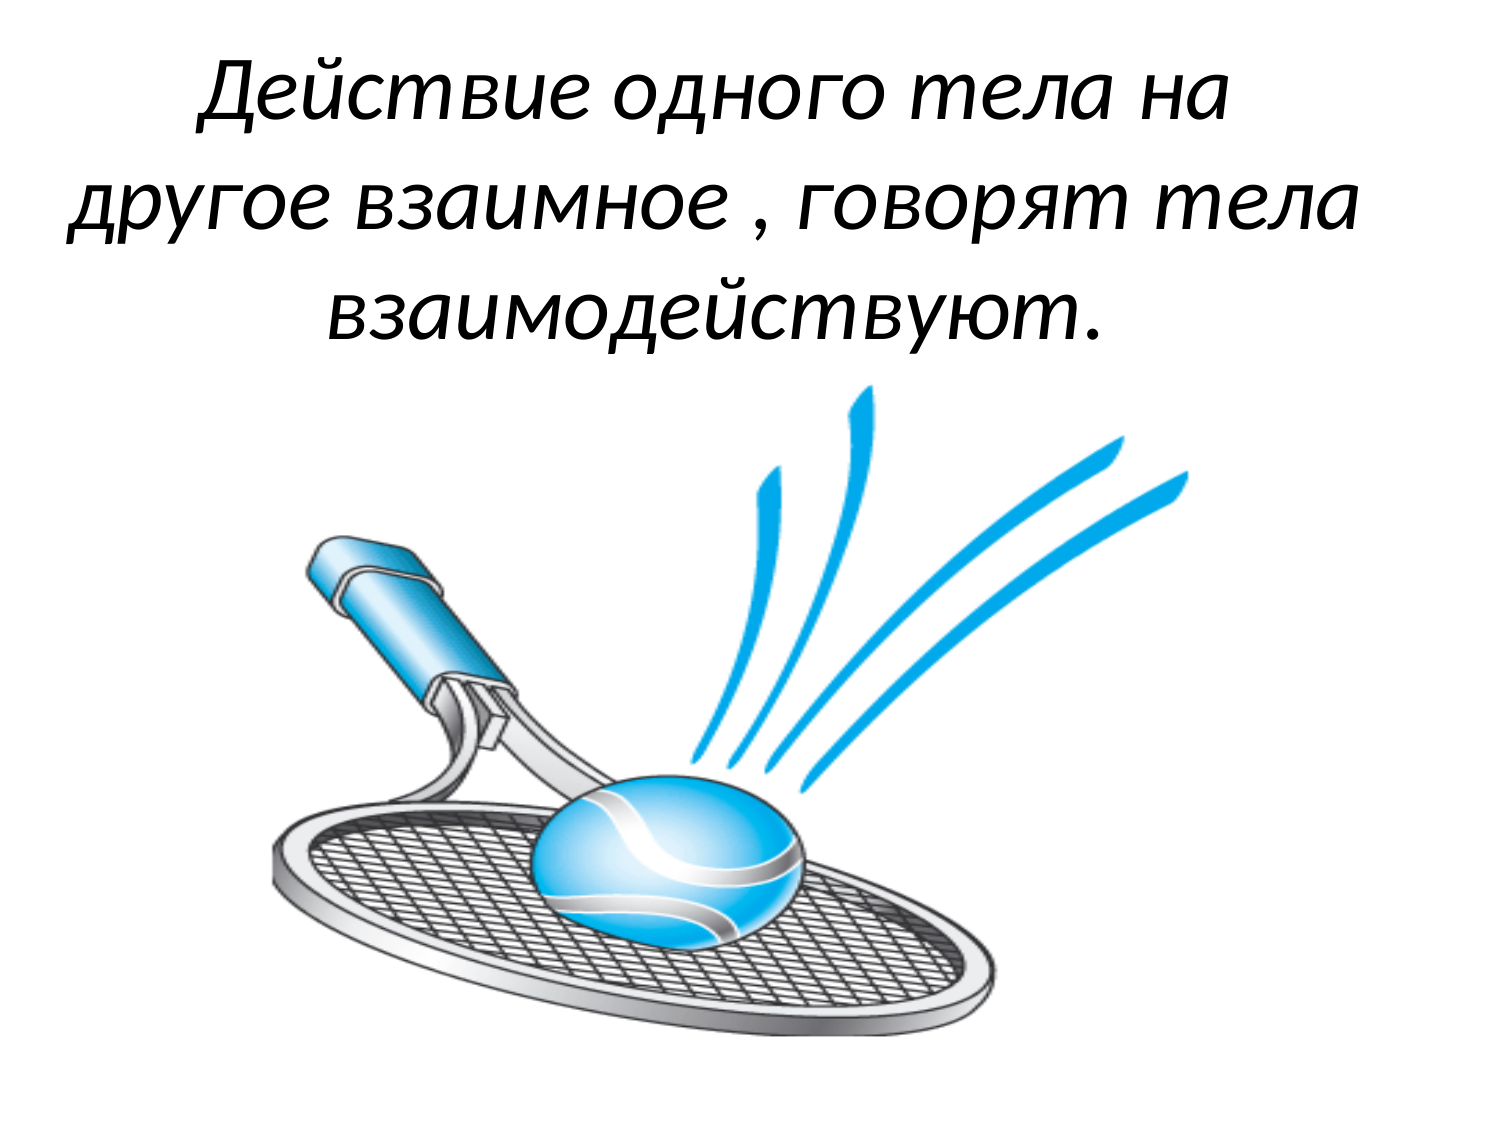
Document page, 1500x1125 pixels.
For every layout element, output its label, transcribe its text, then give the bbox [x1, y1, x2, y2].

title Действие одного тела на другое взаимное , говорят тела взаимодействуют. [40, 0, 1392, 353]
picture [40, 354, 1424, 1067]
